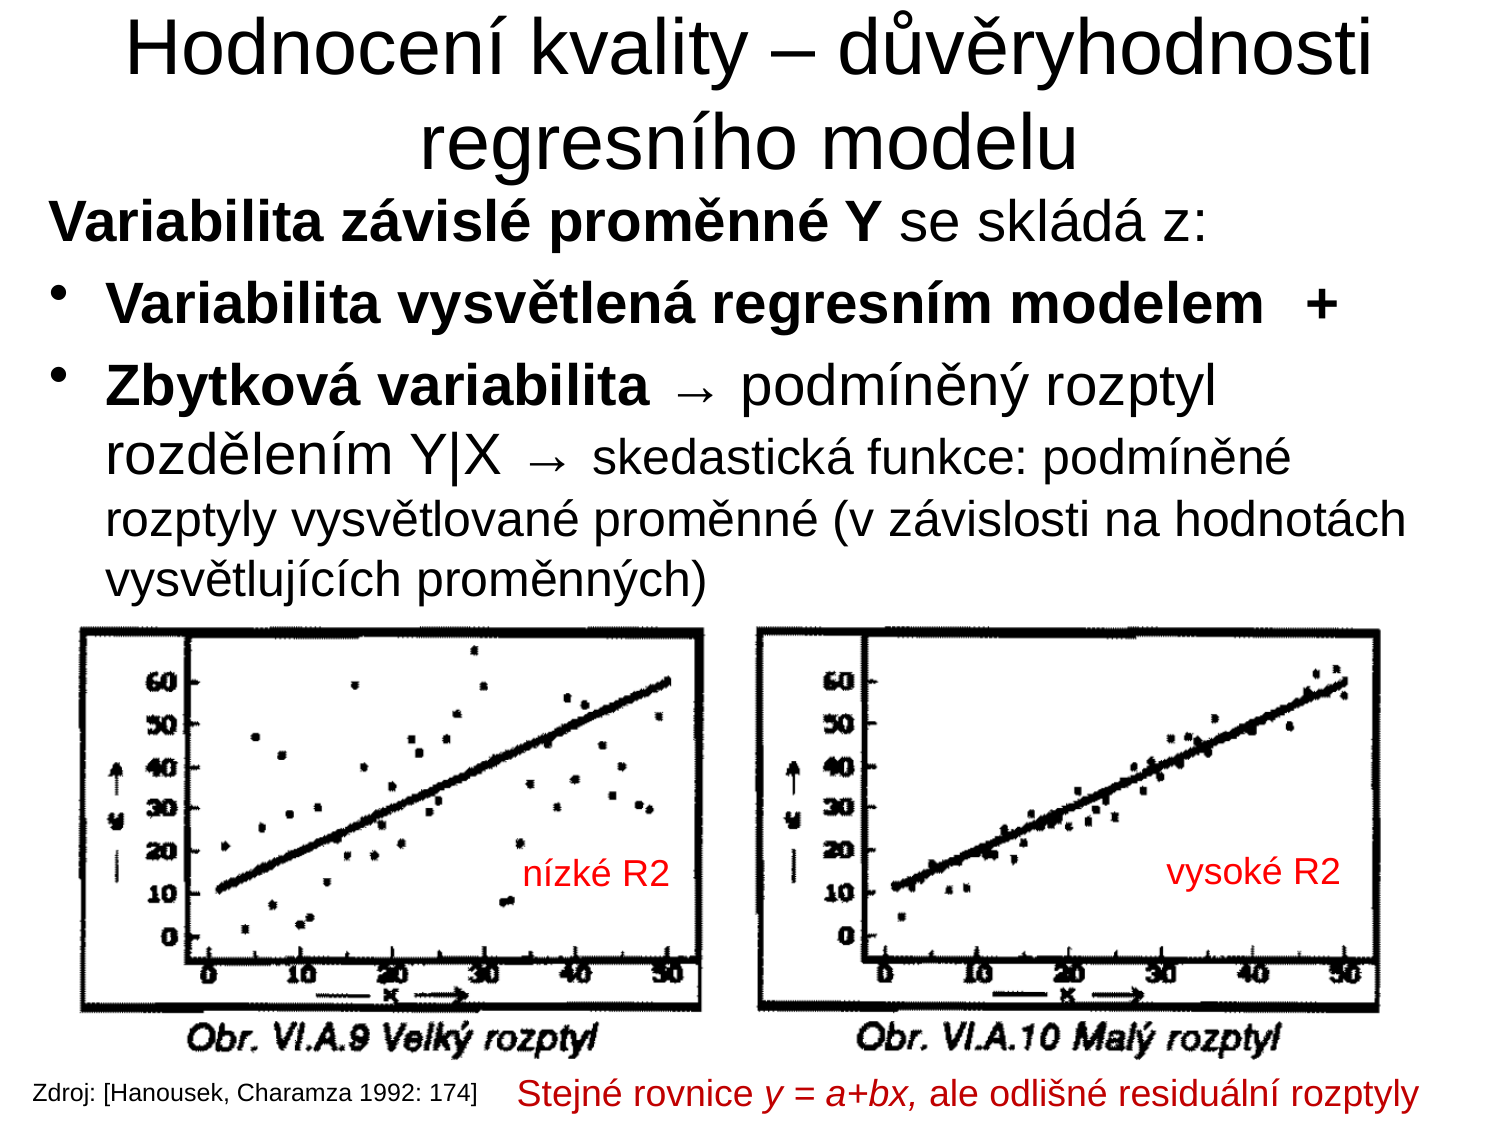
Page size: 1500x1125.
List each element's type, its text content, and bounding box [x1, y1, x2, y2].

list Variabilita závislé proměnné Y se skládá z: Variabilita vysvětlená regresním modelem + Zbytková variabilita → podmíněný rozptyl rozdělením Y|X → skedastická funkce: podmíněné rozptyly vysvětlované proměnné (v závislosti na hodnotách vysvětlujících proměnných) [33, 175, 1475, 950]
picture [73, 621, 1387, 1062]
title Hodnocení kvality – důvěryhodnosti regresního modelu [29, 30, 1471, 149]
text_box Zdroj: [Hanousek, Charamza 1992: 174] [17, 1069, 501, 1115]
text_box Stejné rovnice y = a+bx, ale odlišné residuální rozptyly [501, 1061, 1483, 1121]
